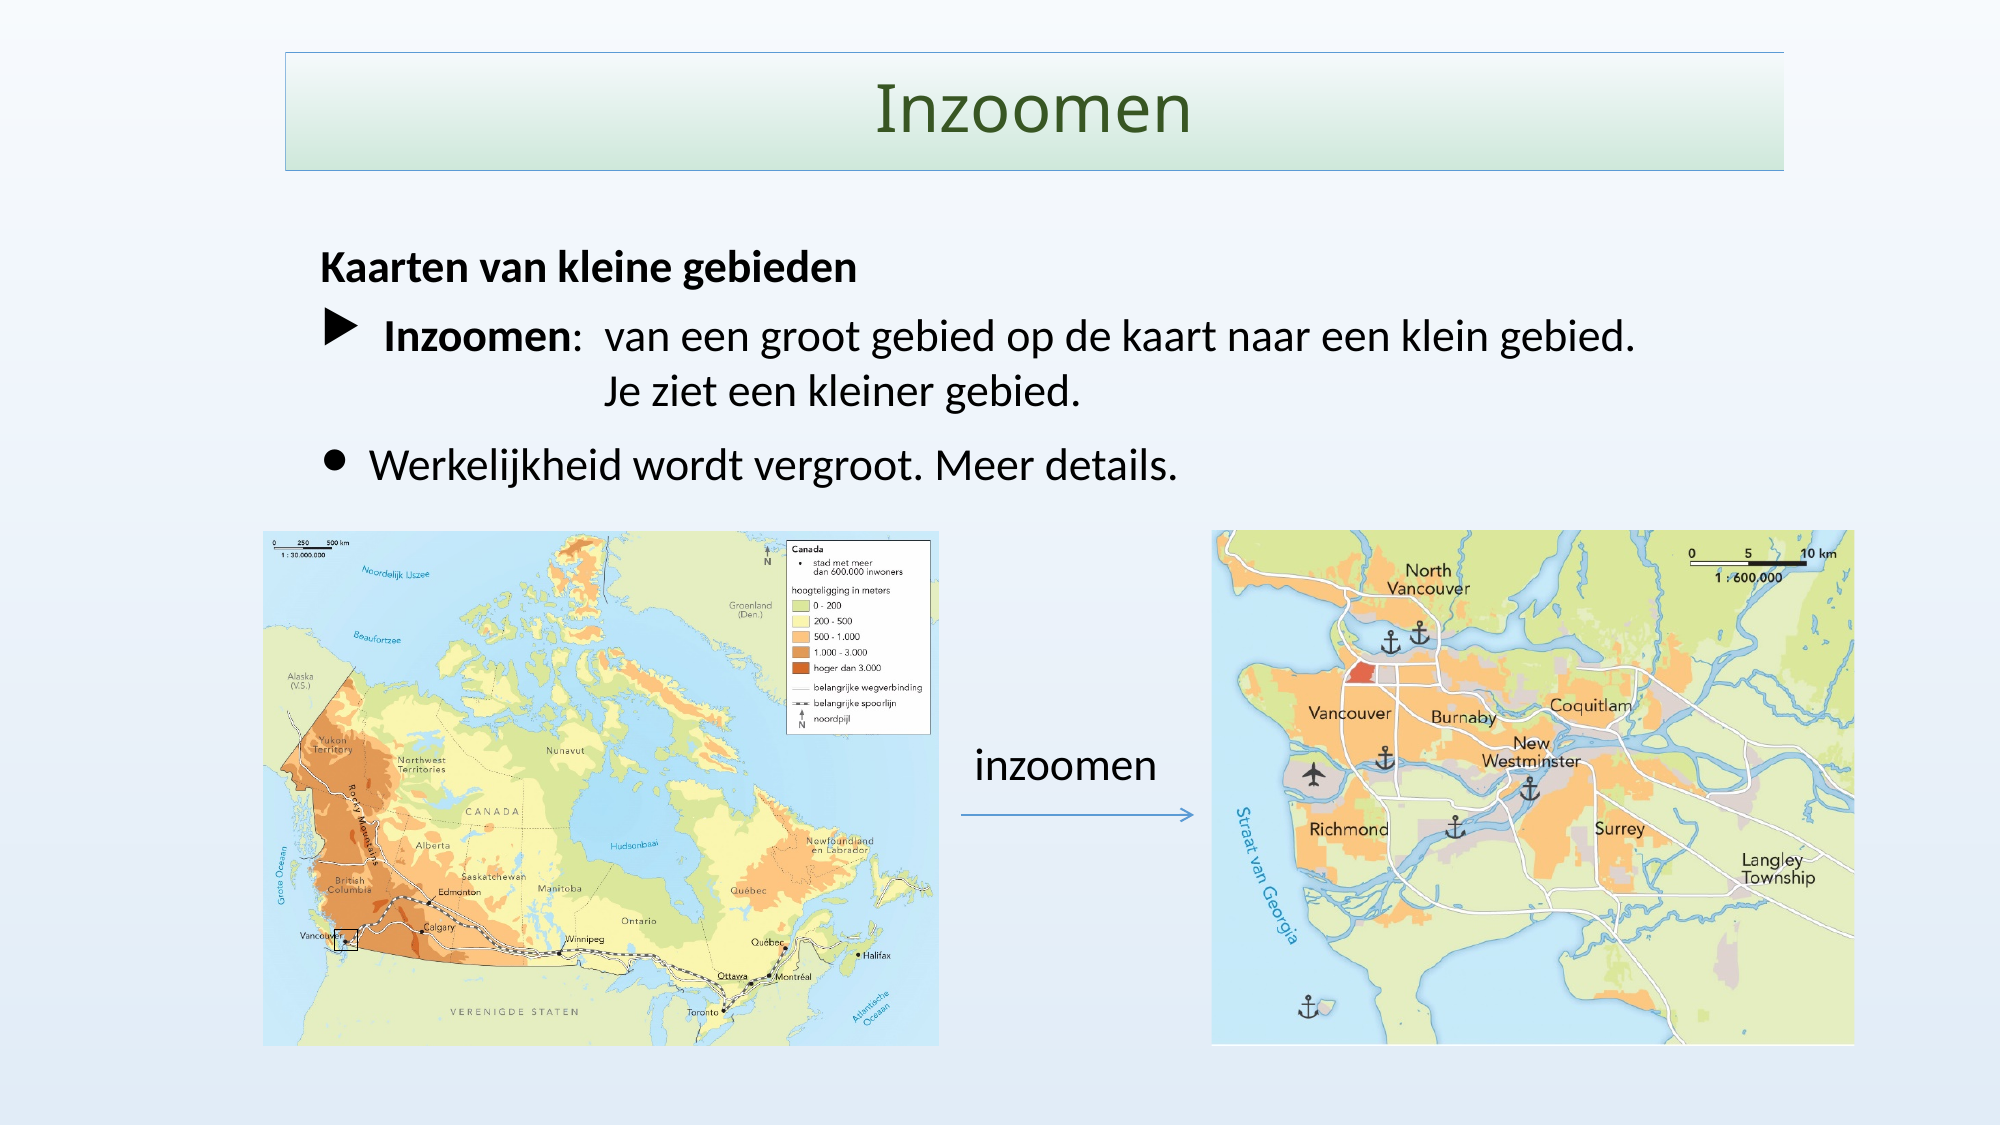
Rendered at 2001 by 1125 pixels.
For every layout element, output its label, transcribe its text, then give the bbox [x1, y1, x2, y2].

text_box Werkelijkheid wordt vergroot. Meer details. [307, 428, 1765, 497]
picture [1211, 530, 1855, 1046]
picture [263, 531, 939, 1047]
text_box inzoomen [960, 728, 1211, 797]
text_box Kaarten van kleine gebieden [307, 230, 1461, 298]
text_box Inzoomen: van een groot gebied op de kaart naar een klein gebied. Je ziet een kleiner gebied. [307, 298, 1724, 422]
text_box Inzoomen [285, 51, 1784, 171]
